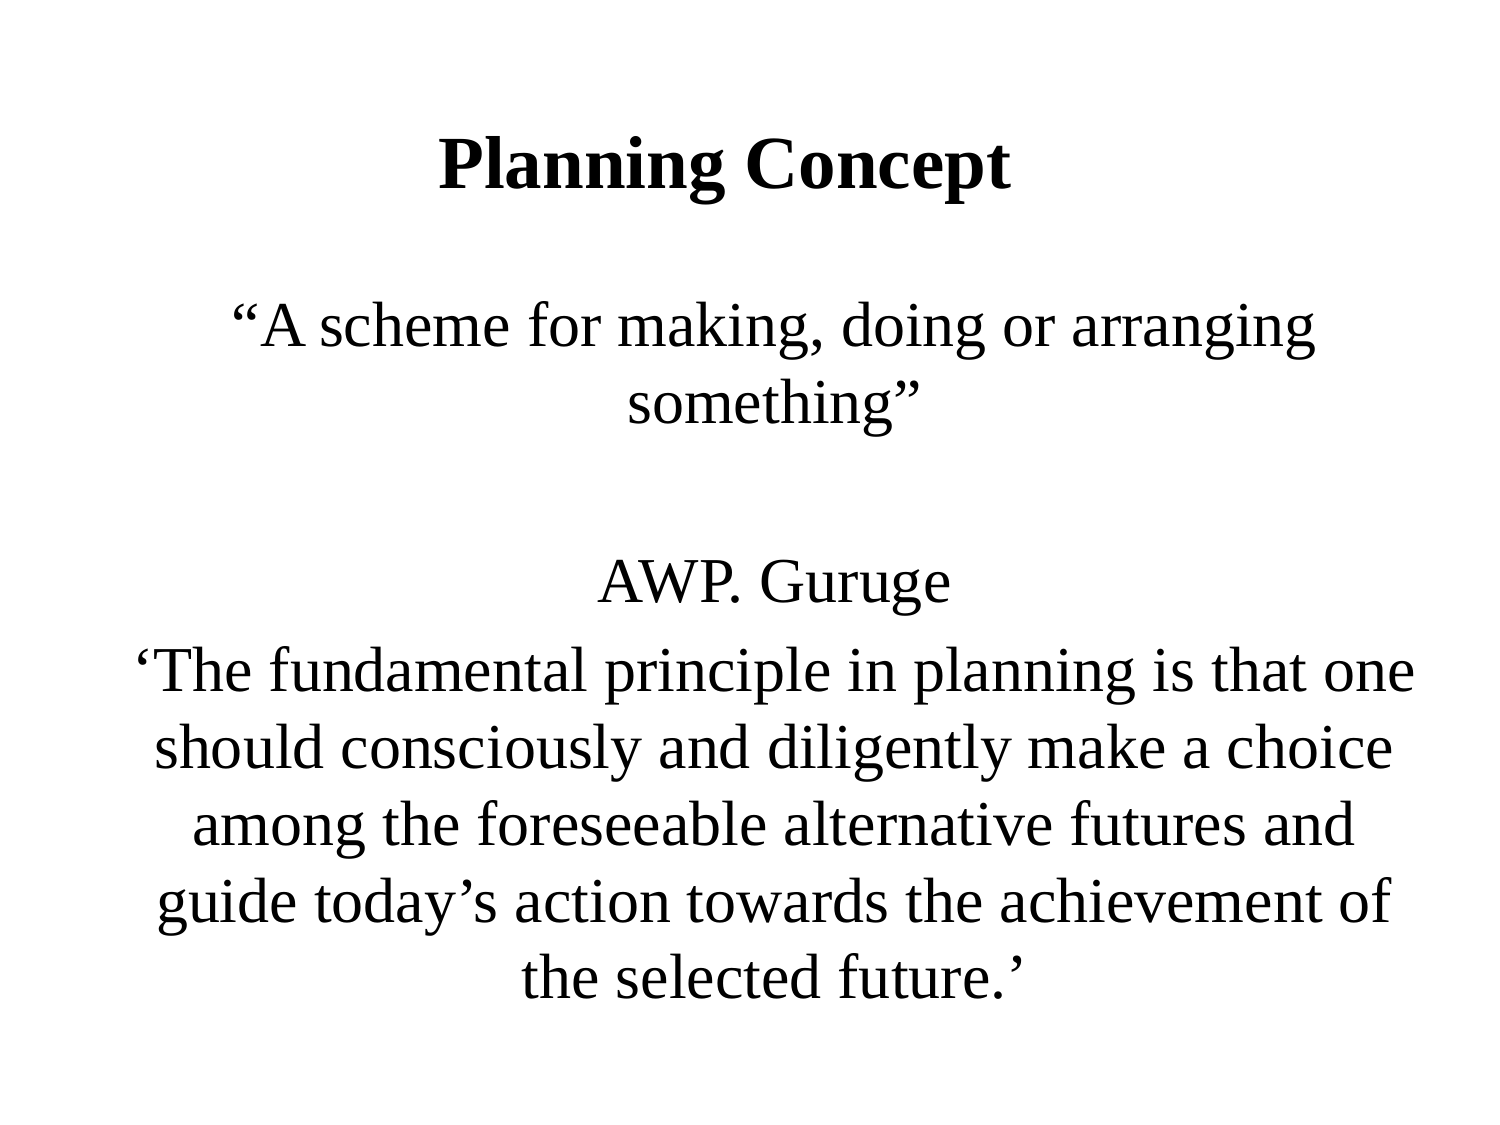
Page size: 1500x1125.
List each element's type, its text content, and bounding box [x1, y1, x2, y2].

subtitle “A scheme for making, doing or arranging something” AWP. Guruge ‘The fundamental principle in planning is that one should consciously and diligently make a choice among the foreseeable alternative futures and guide today’s action towards the achievement of the selected future.’ [99, 275, 1450, 1025]
title Planning Concept [87, 37, 1363, 279]
